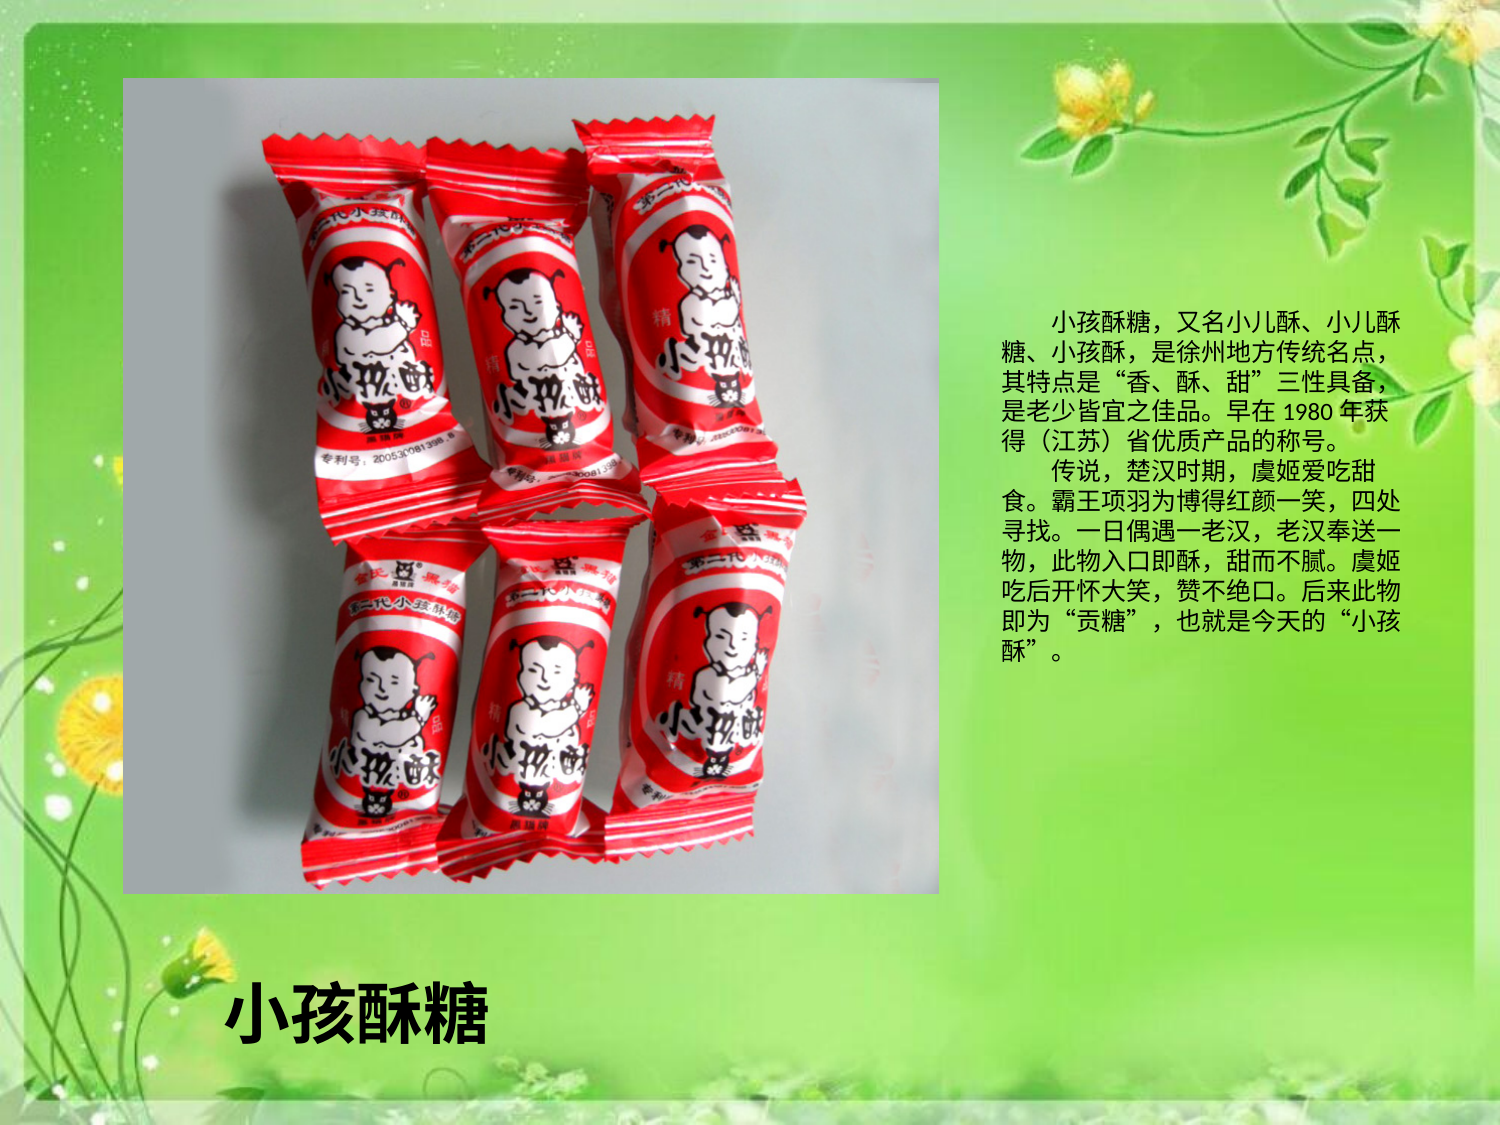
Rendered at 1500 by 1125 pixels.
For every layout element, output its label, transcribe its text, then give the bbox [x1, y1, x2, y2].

text_box 小孩酥糖，又名小儿酥、小儿酥糖、小孩酥，是徐州地方传统名点，其特点是“香、酥、甜”三性具备，是老少皆宜之佳品。早在1980年获得（江苏）省优质产品的称号。 传说，楚汉时期，虞姬爱吃甜食。霸王项羽为博得红颜一笑，四处寻找。一日偶遇一老汉，老汉奉送一物，此物入口即酥，甜而不腻。虞姬吃后开怀大笑，赞不绝口。后来此物即为“贡糖”，也就是今天的“小孩酥”。 [986, 298, 1424, 673]
text_box 小孩酥糖 [208, 964, 506, 1059]
picture [0, 0, 1500, 1125]
